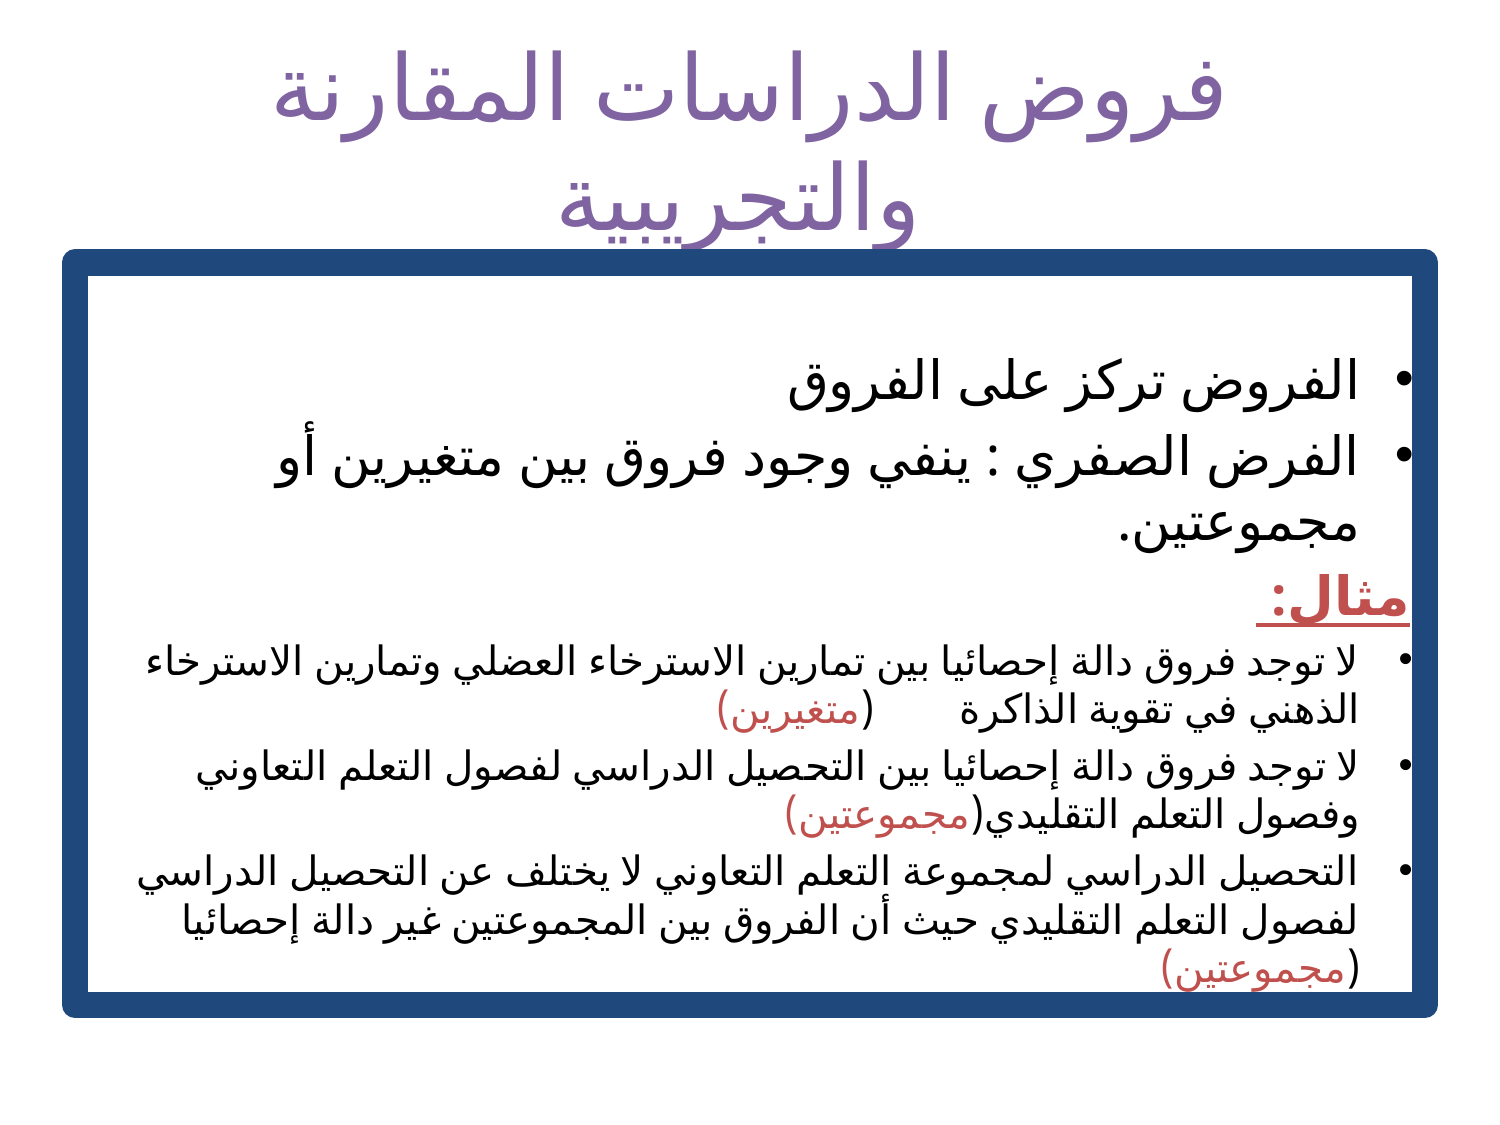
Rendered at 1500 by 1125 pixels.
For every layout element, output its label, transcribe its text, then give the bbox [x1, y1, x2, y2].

title فروض الدراسات المقارنة والتجريبية [75, 45, 1425, 233]
list الفروض تركز على الفروق الفرض الصفري : ينفي وجود فروق بين متغيرين أو مجموعتين. مثال: لا توجد فروق دالة إحصائيا بين تمارين الاسترخاء العضلي وتمارين الاسترخاء الذهني في تقوية الذاكرة (متغيرين) لا توجد فروق دالة إحصائيا بين التحصيل الدراسي لفصول التعلم التعاوني وفصول التعلم التقليدي (مجموعتين) التحصيل الدراسي لمجموعة التعلم التعاوني لا يختلف عن التحصيل الدراسي لفصول التعلم التقليدي حيث أن الفروق بين المجموعتين غير دالة إحصائيا (مجموعتين) [75, 262, 1425, 1005]
